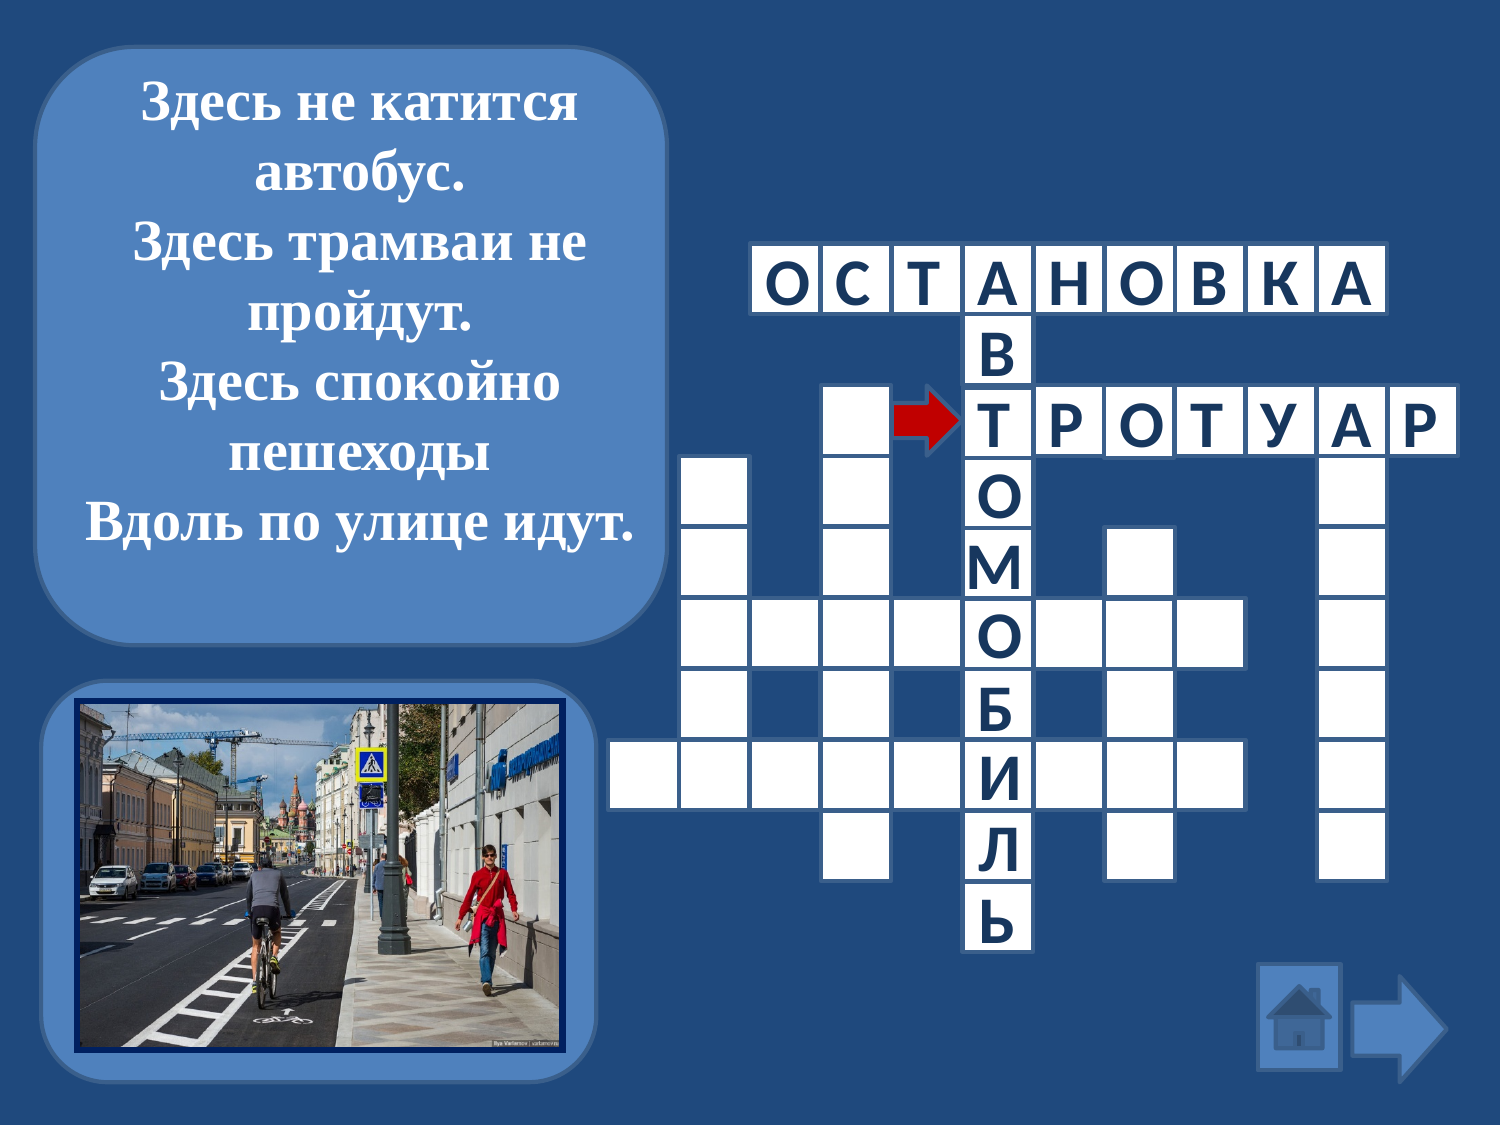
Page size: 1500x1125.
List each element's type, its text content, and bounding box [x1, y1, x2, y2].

text_box О [1104, 231, 1175, 327]
text_box У [1246, 373, 1329, 469]
text_box В [963, 302, 1046, 373]
text_box [1256, 962, 1343, 1072]
text_box [889, 383, 962, 458]
text_box Ь [963, 869, 1046, 965]
text_box [1046, 741, 1102, 812]
text_box [748, 741, 822, 812]
text_box [77, 630, 625, 648]
text_box М [950, 515, 1033, 610]
text_box [748, 667, 822, 741]
text_box [681, 741, 748, 812]
text_box [1350, 974, 1449, 1085]
text_box [1315, 667, 1389, 741]
text_box [1173, 738, 1248, 812]
text_box [1045, 667, 1106, 741]
text_box Н [1033, 231, 1104, 327]
text_box К [1246, 231, 1316, 327]
text_box О [1104, 373, 1175, 469]
text_box [819, 454, 893, 529]
text_box [1102, 741, 1173, 809]
text_box О [962, 584, 1045, 656]
picture [79, 703, 560, 1048]
text_box [656, 96, 670, 596]
text_box [1176, 596, 1248, 671]
text_box А [1316, 231, 1399, 327]
text_box Т [892, 231, 975, 327]
text_box О [750, 231, 820, 327]
text_box [1045, 596, 1102, 667]
text_box [32, 73, 64, 619]
text_box [1315, 529, 1389, 596]
text_box [819, 812, 893, 883]
text_box [1315, 596, 1389, 667]
text_box Здесь не катится автобус. Здесь трамваи не пройдут. Здесь спокойно пешеходы Вдоль по улице идут. [64, 54, 656, 630]
text_box О [962, 444, 1045, 539]
text_box [1315, 469, 1389, 529]
text_box [752, 596, 822, 667]
text_box [893, 596, 961, 667]
text_box [1102, 525, 1177, 599]
text_box Т [1175, 373, 1246, 469]
text_box [819, 529, 893, 596]
text_box [1315, 741, 1389, 809]
text_box [1106, 667, 1177, 741]
text_box Т [962, 373, 1033, 444]
text_box [677, 599, 752, 667]
text_box С [820, 231, 892, 327]
text_box [819, 383, 893, 454]
text_box В [1175, 231, 1246, 327]
text_box [1102, 809, 1177, 883]
text_box [822, 596, 893, 670]
text_box Л [963, 797, 1046, 869]
text_box Б [962, 656, 1045, 752]
text_box А [975, 231, 1033, 302]
text_box Р [1033, 373, 1104, 469]
text_box [677, 667, 748, 741]
text_box [1102, 596, 1176, 671]
text_box [606, 738, 681, 812]
text_box [92, 44, 610, 54]
text_box А [1329, 373, 1387, 469]
text_box [39, 678, 599, 1085]
text_box И [963, 726, 1046, 797]
text_box [890, 667, 960, 738]
text_box [1315, 809, 1389, 883]
text_box [890, 738, 963, 812]
text_box [677, 525, 752, 599]
text_box Р [1387, 373, 1470, 469]
text_box [677, 454, 752, 525]
text_box [822, 670, 890, 738]
text_box [822, 738, 890, 812]
